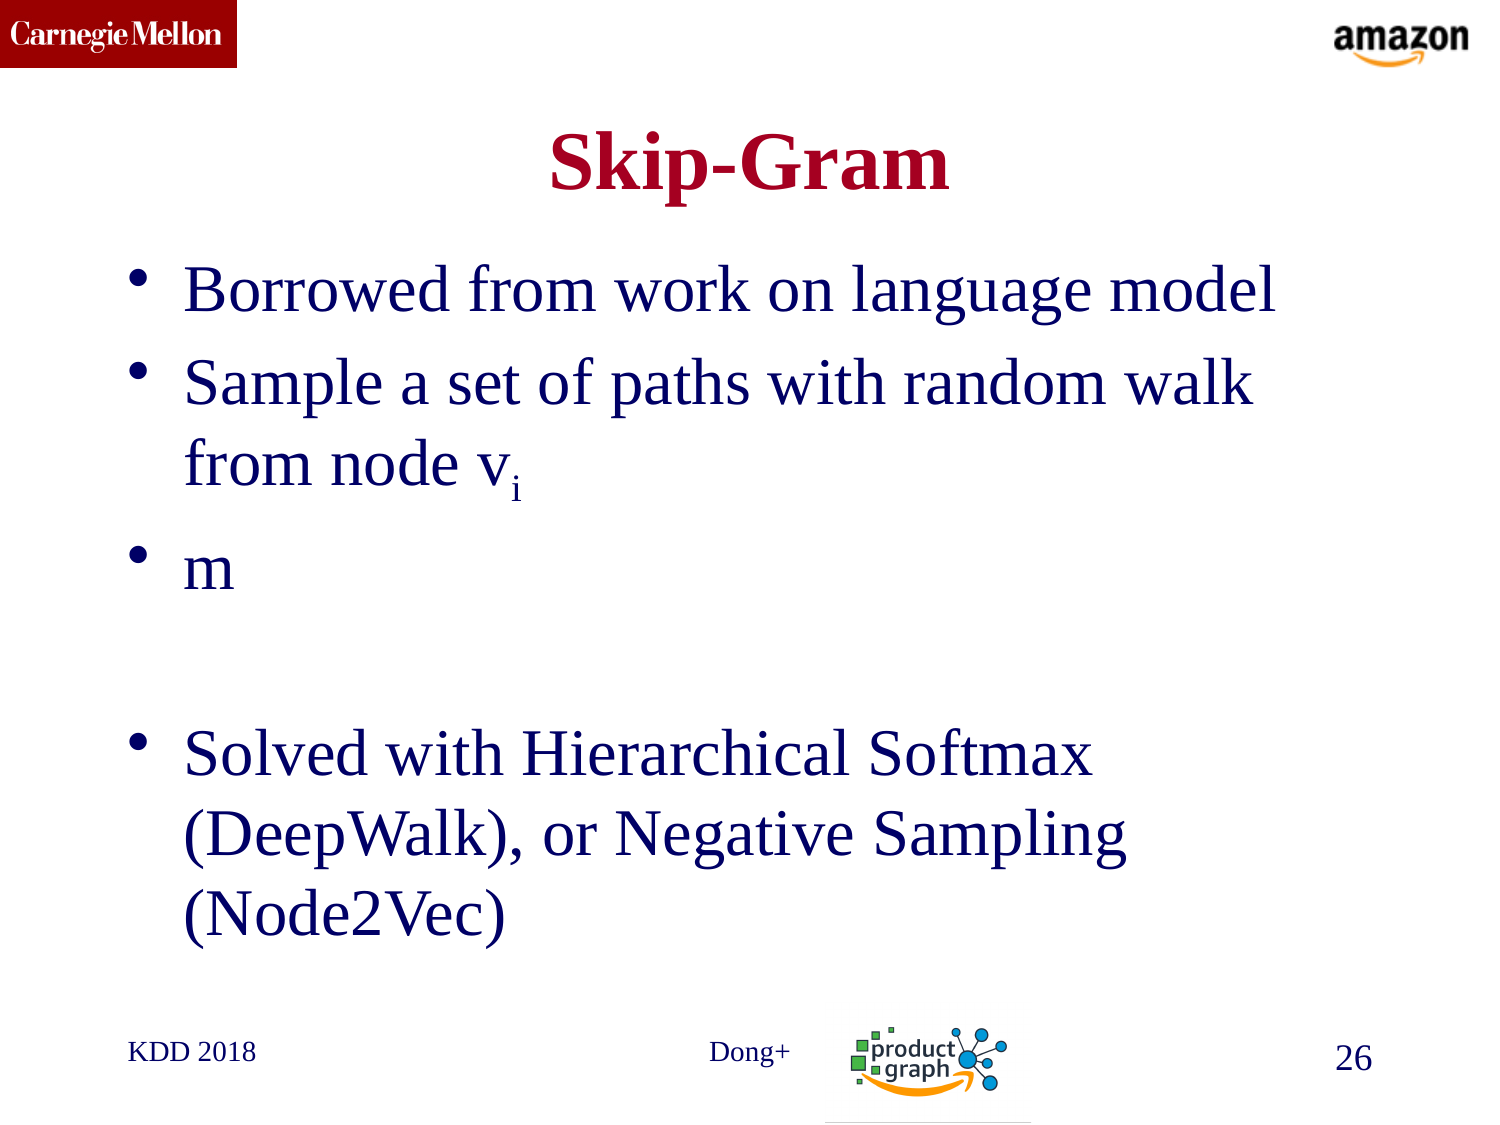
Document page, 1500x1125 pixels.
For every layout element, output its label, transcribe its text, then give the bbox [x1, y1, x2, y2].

slide_number 26 [1074, 1024, 1388, 1101]
picture [0, 0, 237, 68]
footer Dong+ [512, 1024, 988, 1101]
slide_number KDD 2018 [112, 1024, 426, 1101]
title Skip-Gram [112, 99, 1388, 213]
picture [1322, 4, 1484, 88]
